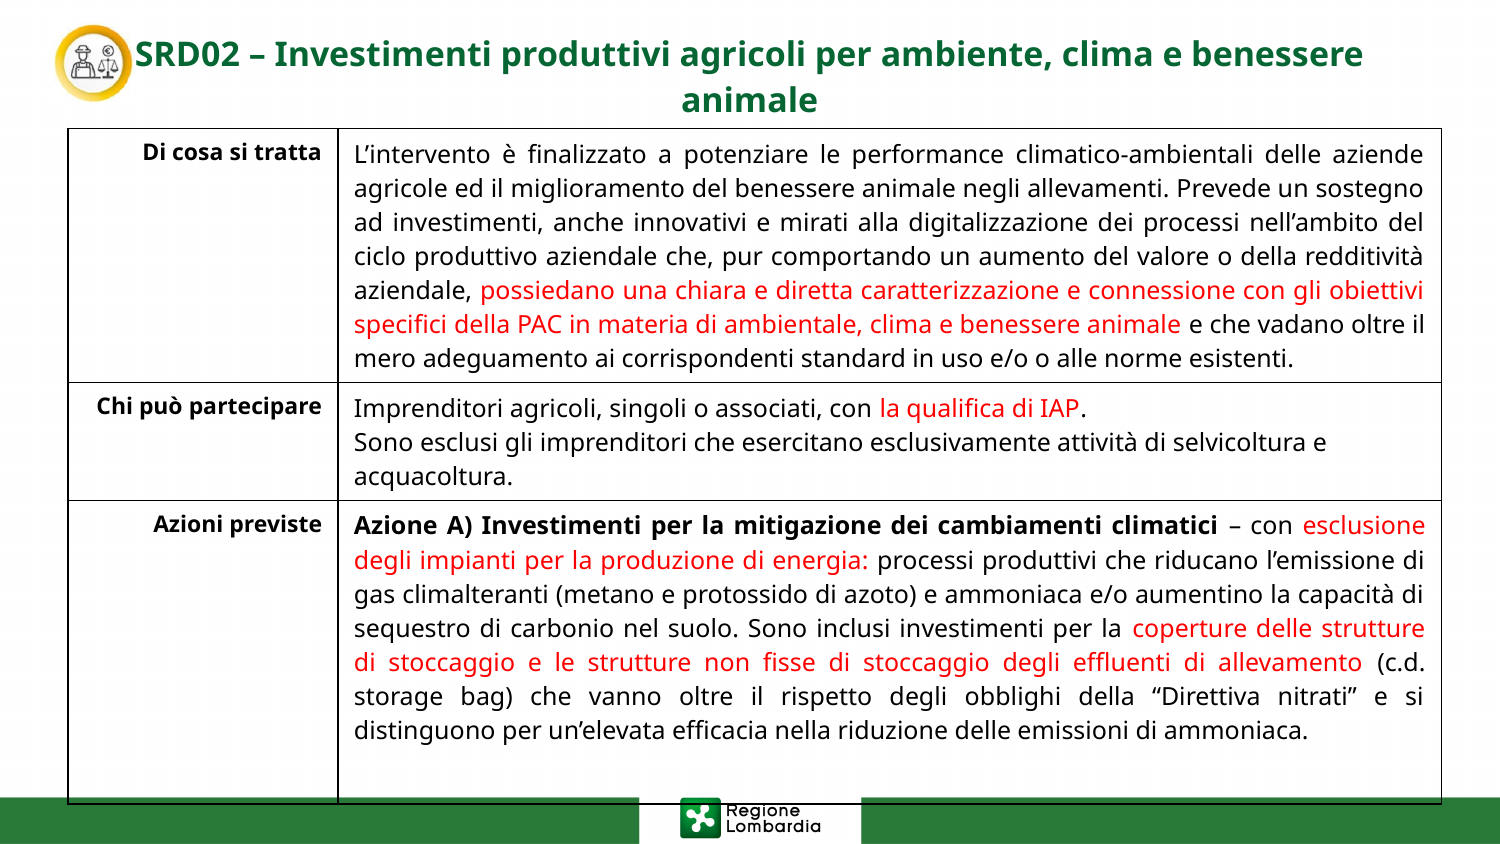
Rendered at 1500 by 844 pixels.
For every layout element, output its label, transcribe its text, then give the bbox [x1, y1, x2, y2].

table_cell Azione A) Investimenti per la mitigazione dei cambiamenti climatici – con esclusione degli impianti per la produzione di energia: processi produttivi che riducano l’emissione di gas climalteranti (metano e protossido di azoto) e ammoniaca e/o aumentino la capacità di sequestro di carbonio nel suolo. Sono inclusi investimenti per la coperture delle strutture di stoccaggio e le strutture non fisse di stoccaggio degli effluenti di allevamento (c.d. storage bag) che vanno oltre il rispetto degli obblighi della “Direttiva nitrati” e si distinguono per un’elevata efficacia nella riduzione delle emissioni di ammoniaca. [339, 501, 1441, 803]
table_cell Chi può partecipare [69, 383, 337, 500]
picture [0, 0, 1500, 844]
table_header L’intervento è finalizzato a potenziare le performance climatico-ambientali delle aziende agricole ed il miglioramento del benessere animale negli allevamenti. Prevede un sostegno ad investimenti, anche innovativi e mirati alla digitalizzazione dei processi nell’ambito del ciclo produttivo aziendale che, pur comportando un aumento del valore o della redditività aziendale, possiedano una chiara e diretta caratterizzazione e connessione con gli obiettivi specifici della PAC in materia di ambientale, clima e benessere animale e che vadano oltre il mero adeguamento ai corrispondenti standard in uso e/o o alle norme esistenti. [339, 129, 1441, 382]
text_box SRD02 – Investimenti produttivi agricoli per ambiente, clima e benessere animale [112, 22, 1388, 128]
table_cell Imprenditori agricoli, singoli o associati, con la qualifica di IAP. Sono esclusi gli imprenditori che esercitano esclusivamente attività di selvicoltura e acquacoltura. [339, 383, 1441, 500]
table_cell Azioni previste [69, 501, 337, 803]
table_header Di cosa si tratta [69, 129, 337, 382]
